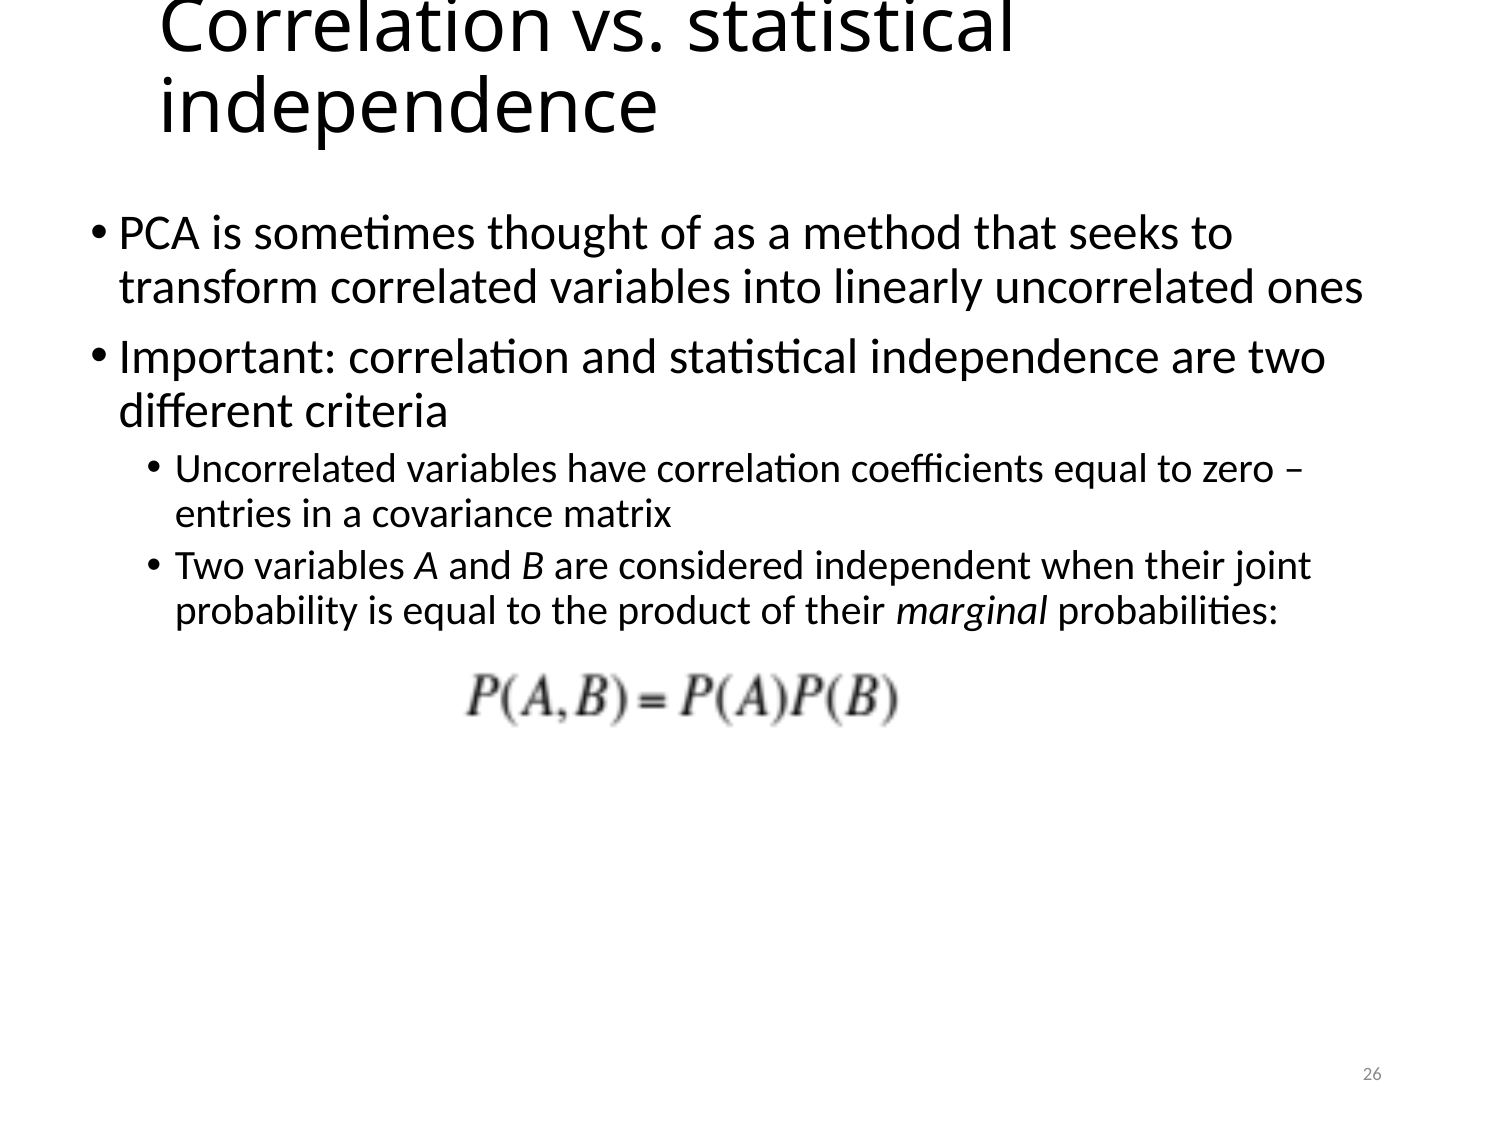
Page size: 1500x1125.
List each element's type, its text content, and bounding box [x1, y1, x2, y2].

title Correlation vs. statistical independence [143, 10, 1397, 126]
list PCA is sometimes thought of as a method that seeks to transform correlated variables into linearly uncorrelated ones Important: correlation and statistical independence are two different criteria Uncorrelated variables have correlation coefficients equal to zero – entries in a covariance matrix Two variables A and B are considered independent when their joint probability is equal to the product of their marginal probabilities: [75, 199, 1397, 1014]
slide_number 26 [1059, 1042, 1397, 1103]
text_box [458, 664, 901, 737]
